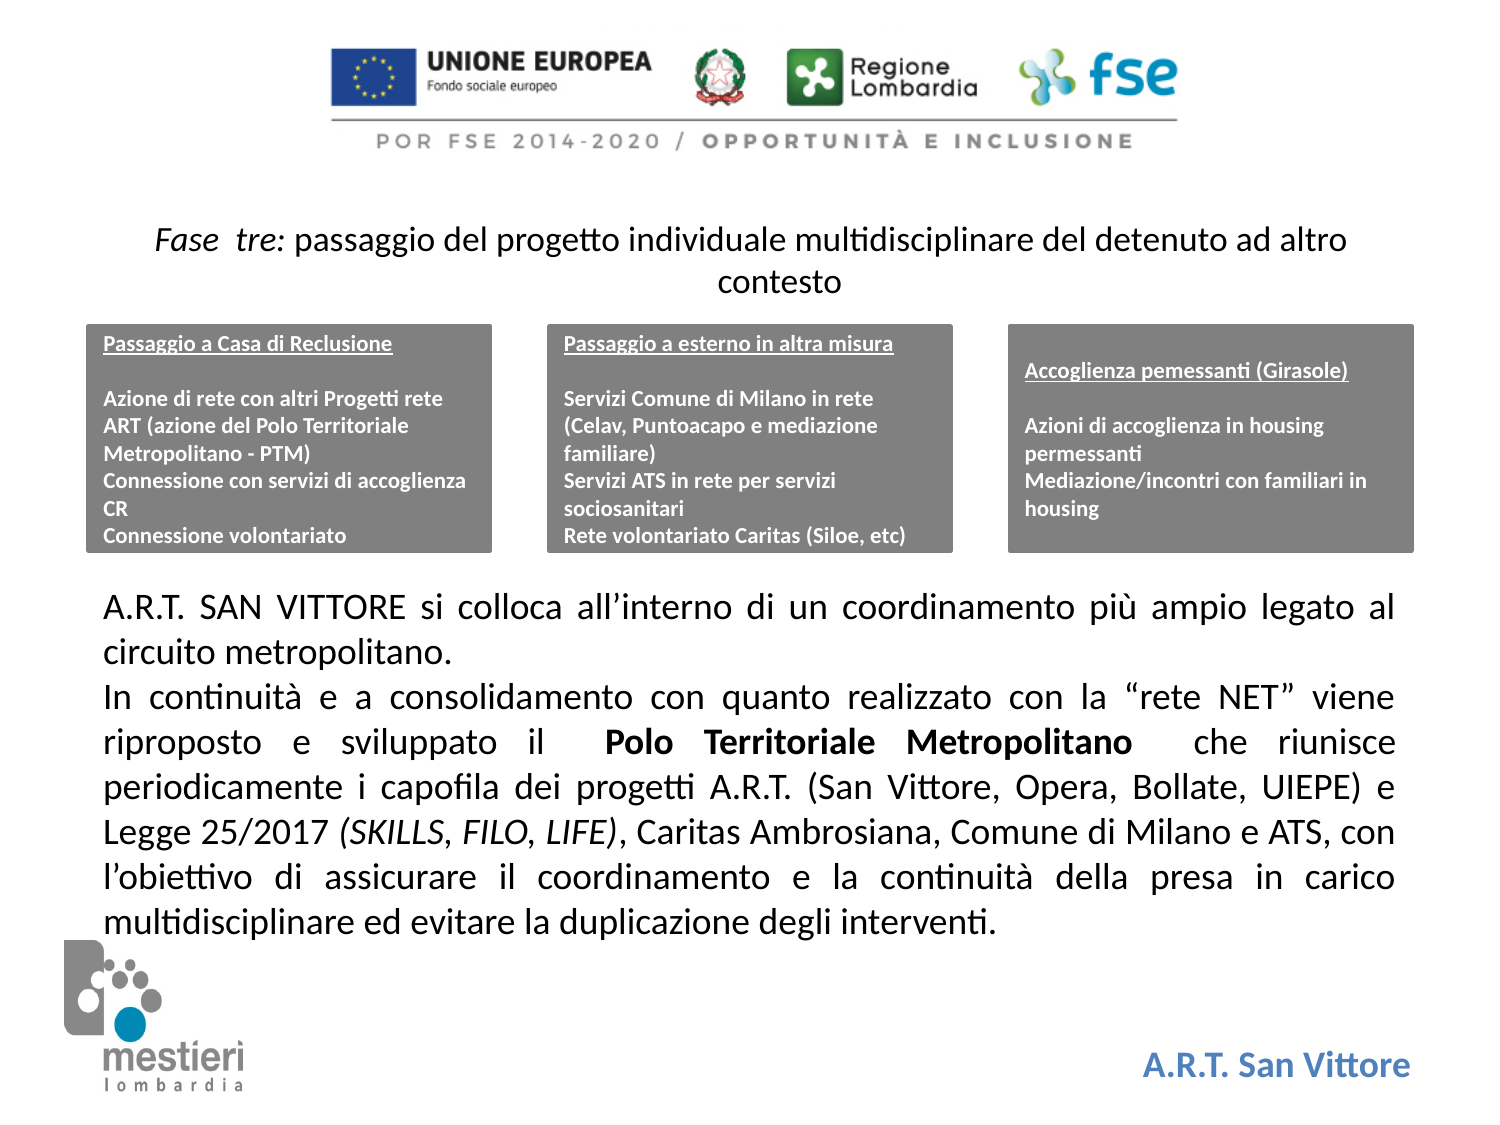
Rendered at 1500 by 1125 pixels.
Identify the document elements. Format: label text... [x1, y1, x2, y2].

text_box Passaggio a esterno in altra misura Servizi Comune di Milano in rete (Celav, Puntoacapo e mediazione familiare) Servizi ATS in rete per servizi sociosanitari Rete volontariato Caritas (Siloe, etc) [547, 324, 953, 553]
text_box A.R.T. SAN VITTORE si colloca all’interno di un coordinamento più ampio legato al circuito metropolitano. In continuità e a consolidamento con quanto realizzato con la “rete NET” viene riproposto e sviluppato il Polo Territoriale Metropolitano che riunisce periodicamente i capofila dei progetti A.R.T. (San Vittore, Opera, Bollate, UIEPE) e Legge 25/2017 (SKILLS, FILO, LIFE), Caritas Ambrosiana, Comune di Milano e ATS, con l’obiettivo di assicurare il coordinamento e la continuità della presa in carico multidisciplinare ed evitare la duplicazione degli interventi. [88, 574, 1412, 949]
text_box Passaggio a Casa di Reclusione Azione di rete con altri Progetti rete ART (azione del Polo Territoriale Metropolitano - PTM) Connessione con servizi di accoglienza CR Connessione volontariato [86, 324, 492, 553]
list Fase tre: passaggio del progetto individuale multidisciplinare del detenuto ad altro contesto [76, 208, 1427, 291]
picture [64, 940, 243, 1094]
text_box Accoglienza pemessanti (Girasole) Azioni di accoglienza in housing permessanti Mediazione/incontri con familiari in housing [1008, 324, 1414, 553]
picture [312, 30, 1188, 161]
